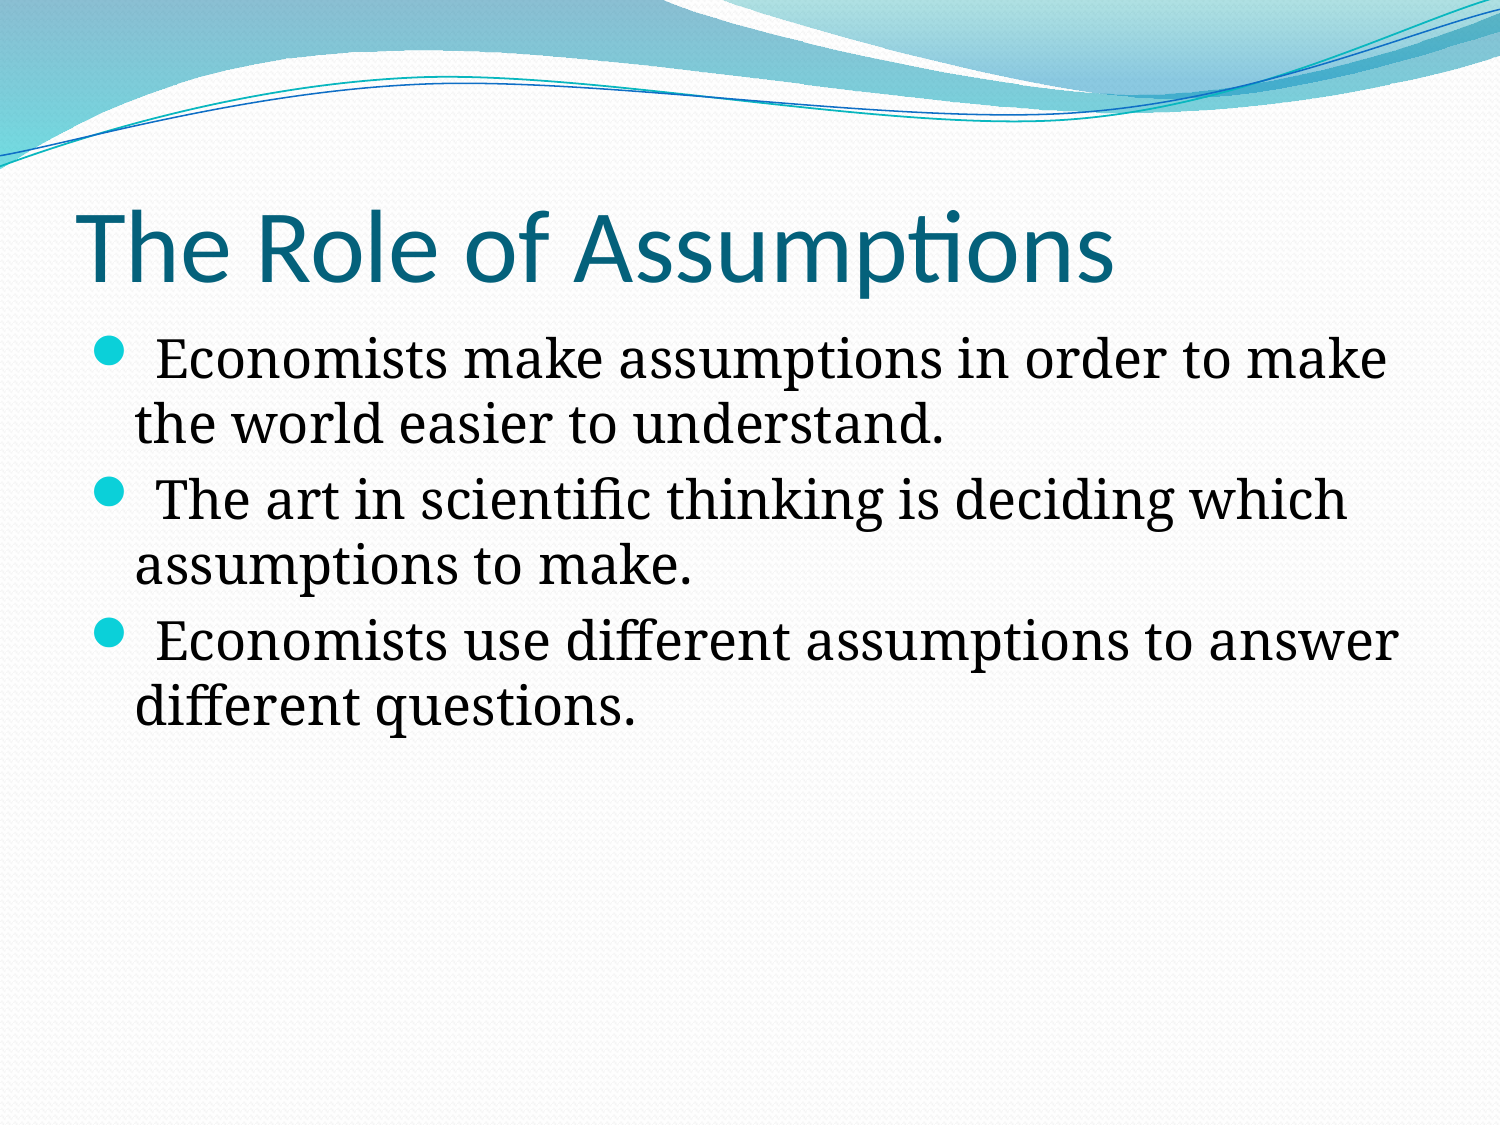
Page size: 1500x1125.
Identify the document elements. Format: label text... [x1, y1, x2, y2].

title The Role of Assumptions [75, 115, 1425, 303]
list Economists make assumptions in order to make the world easier to understand. The art in scientific thinking is deciding which assumptions to make. Economists use different assumptions to answer different questions. [75, 317, 1425, 1038]
